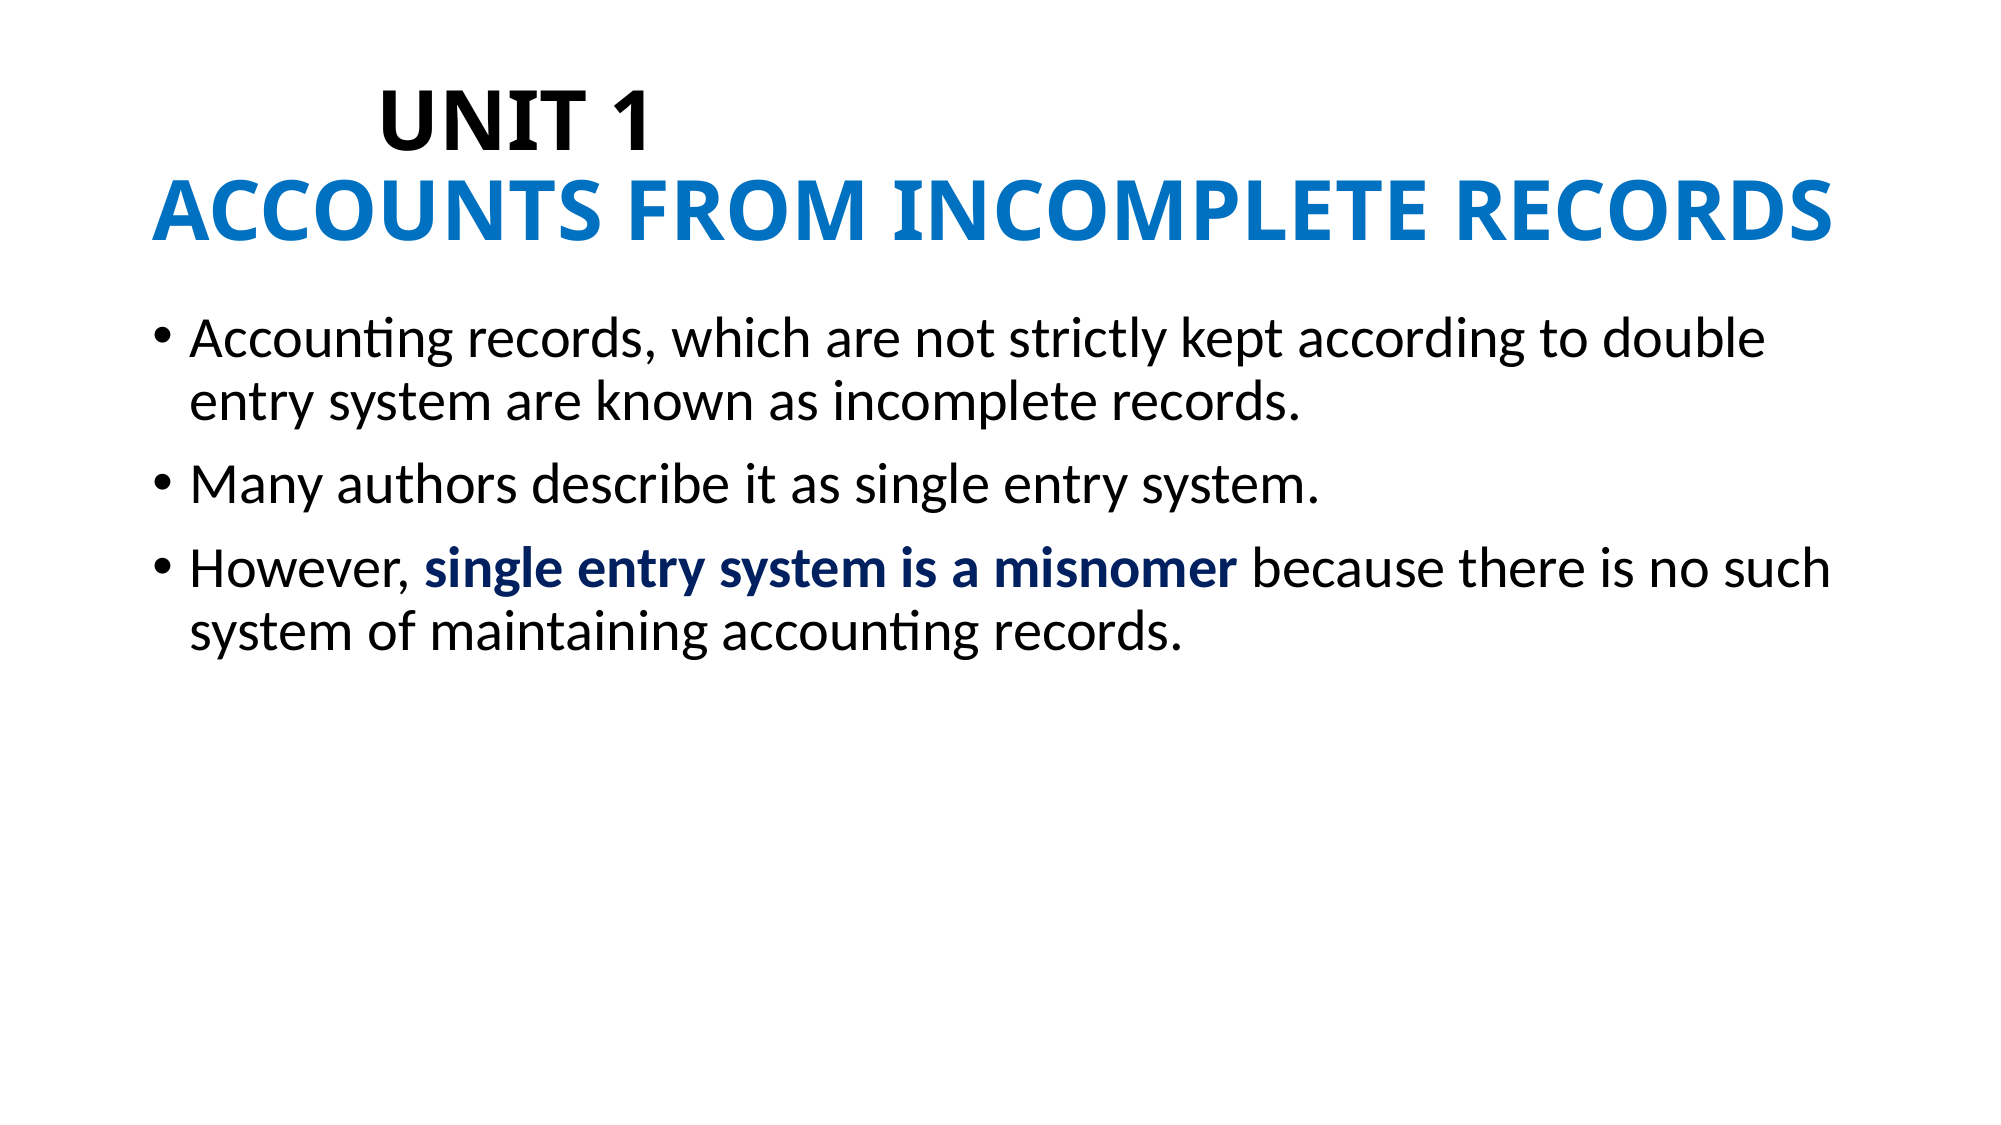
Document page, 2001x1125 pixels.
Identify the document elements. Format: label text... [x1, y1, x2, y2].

title UNIT 1 ACCOUNTS FROM INCOMPLETE RECORDS [137, 59, 1863, 278]
list Accounting records, which are not strictly kept according to double entry system are known as incomplete records. Many authors describe it as single entry system. However, single entry system is a misnomer because there is no such system of maintaining accounting records. [137, 299, 1863, 1014]
